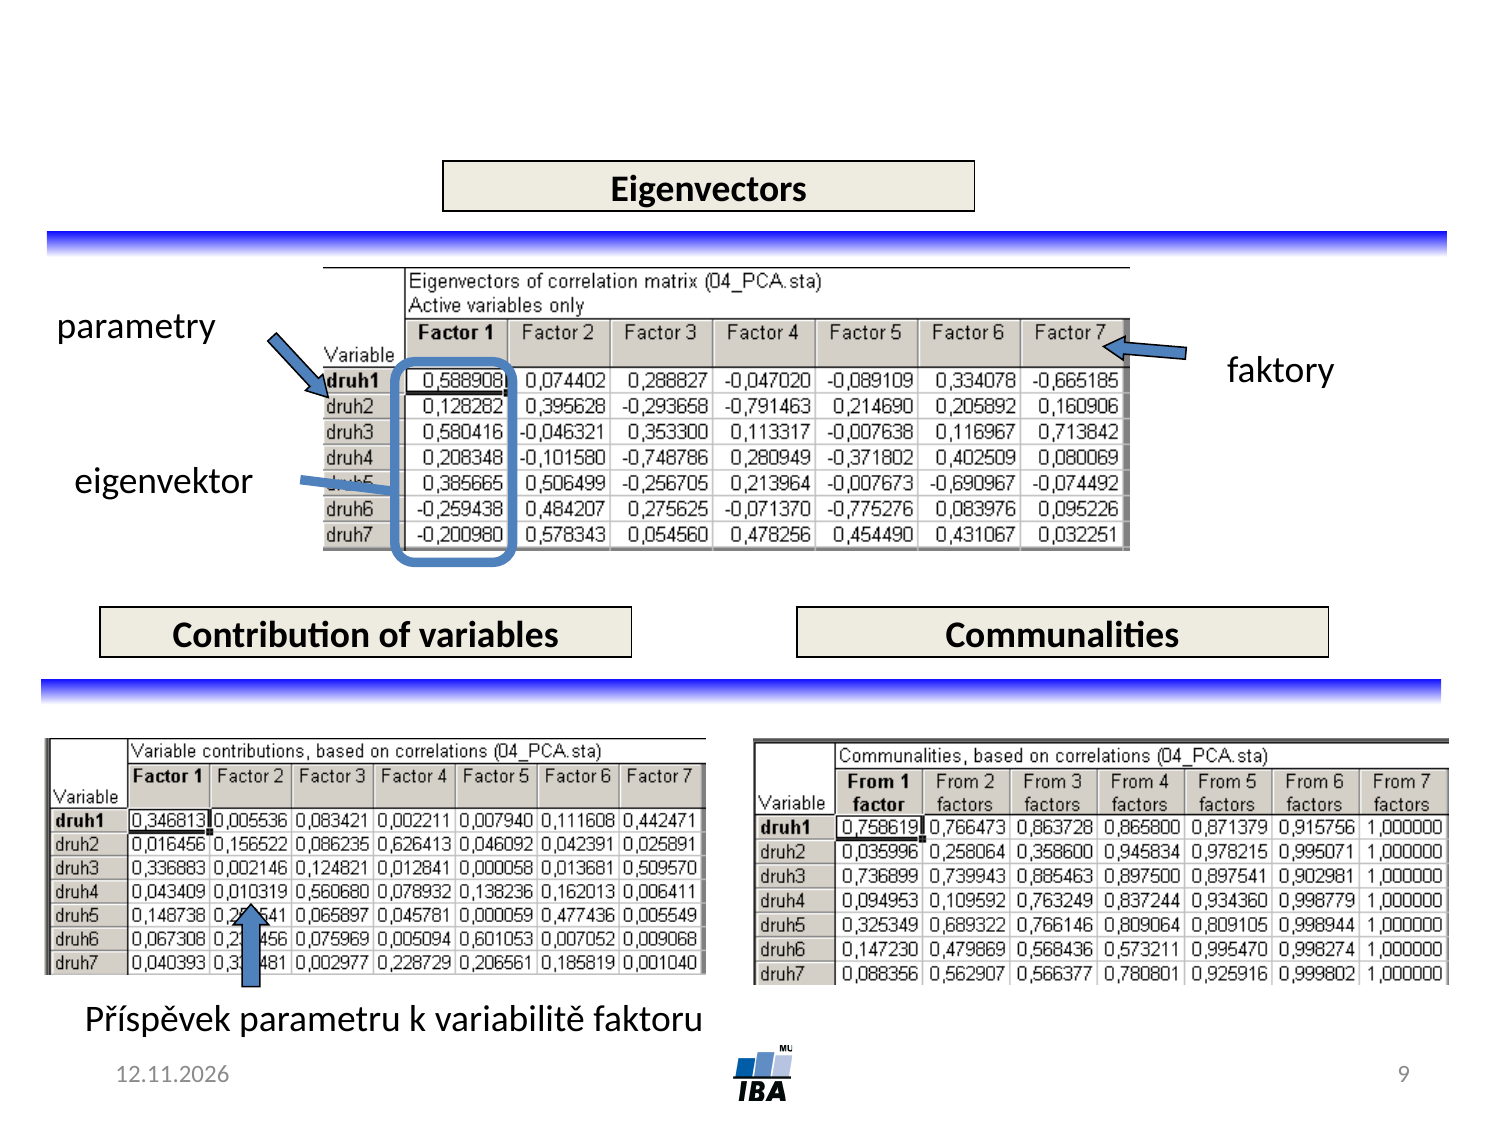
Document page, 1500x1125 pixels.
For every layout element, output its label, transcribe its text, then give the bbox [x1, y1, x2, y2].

text_box [267, 333, 318, 395]
text_box [242, 983, 260, 987]
text_box parametry [41, 293, 231, 354]
slide_number 9 [1074, 1043, 1425, 1103]
text_box Contribution of variables [100, 607, 632, 657]
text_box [752, 738, 1449, 986]
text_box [323, 266, 1130, 551]
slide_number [100, 1043, 451, 1103]
text_box [41, 679, 1442, 705]
text_box [46, 231, 1447, 257]
text_box Eigenvectors [443, 160, 975, 211]
text_box faktory [1212, 337, 1350, 398]
text_box [1134, 343, 1187, 360]
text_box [44, 738, 706, 975]
text_box eigenvektor [59, 448, 269, 509]
text_box Communalities [797, 607, 1329, 657]
text_box Příspěvek parametru k variabilitě faktoru [70, 986, 720, 1047]
